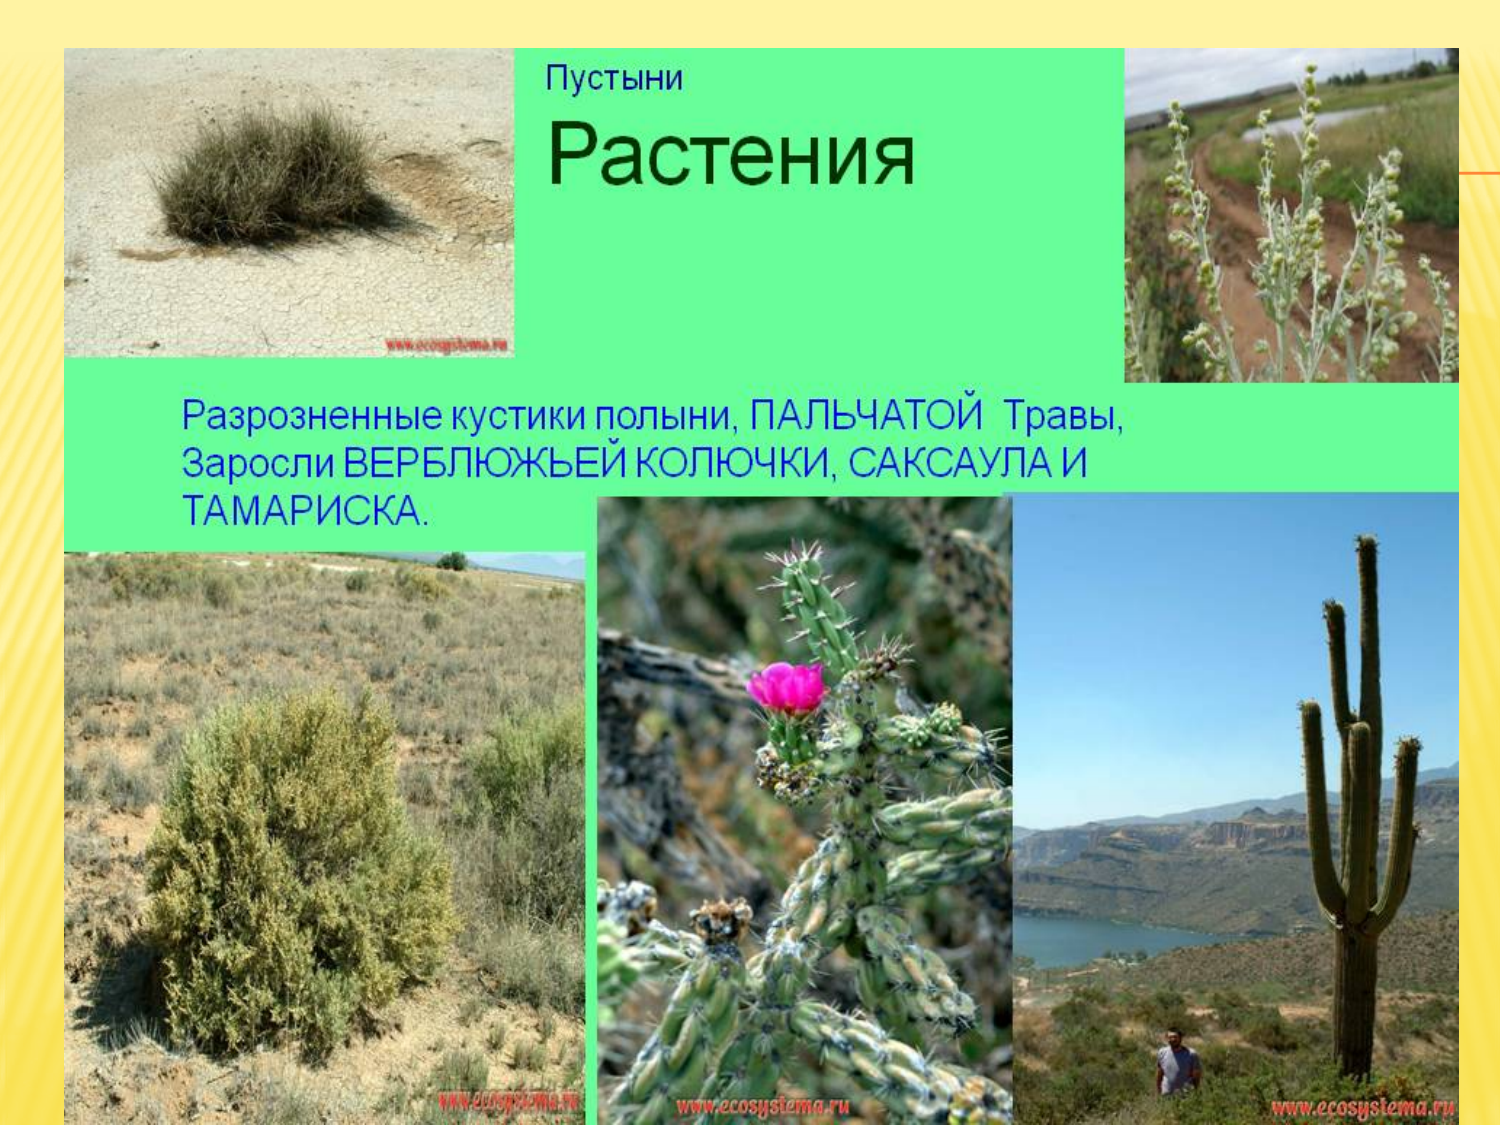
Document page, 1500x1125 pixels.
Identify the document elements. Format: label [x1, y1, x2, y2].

picture [64, 48, 1460, 1125]
